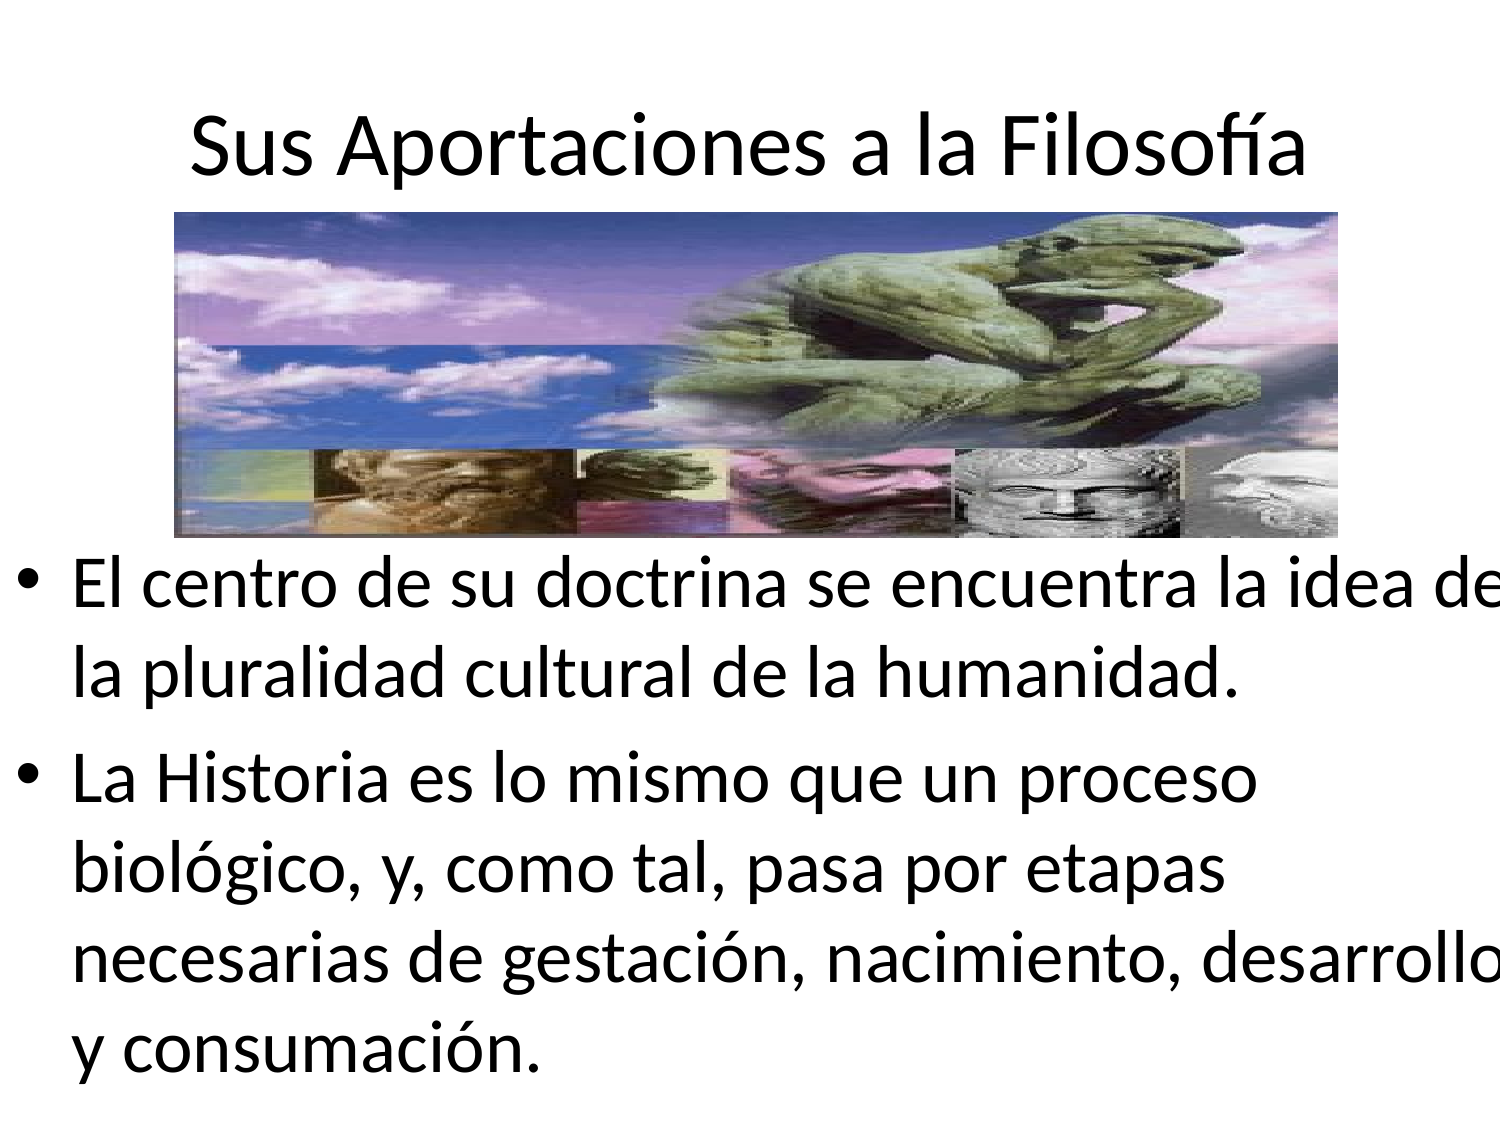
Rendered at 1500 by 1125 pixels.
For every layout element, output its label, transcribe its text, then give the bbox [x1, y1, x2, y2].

list El centro de su doctrina se encuentra la idea de la pluralidad cultural de la humanidad. La Historia es lo mismo que un proceso biológico, y, como tal, pasa por etapas necesarias de gestación, nacimiento, desarrollo y consumación. [0, 525, 1500, 1125]
picture [174, 212, 1338, 538]
title Sus Aportaciones a la Filosofía [75, 45, 1425, 233]
